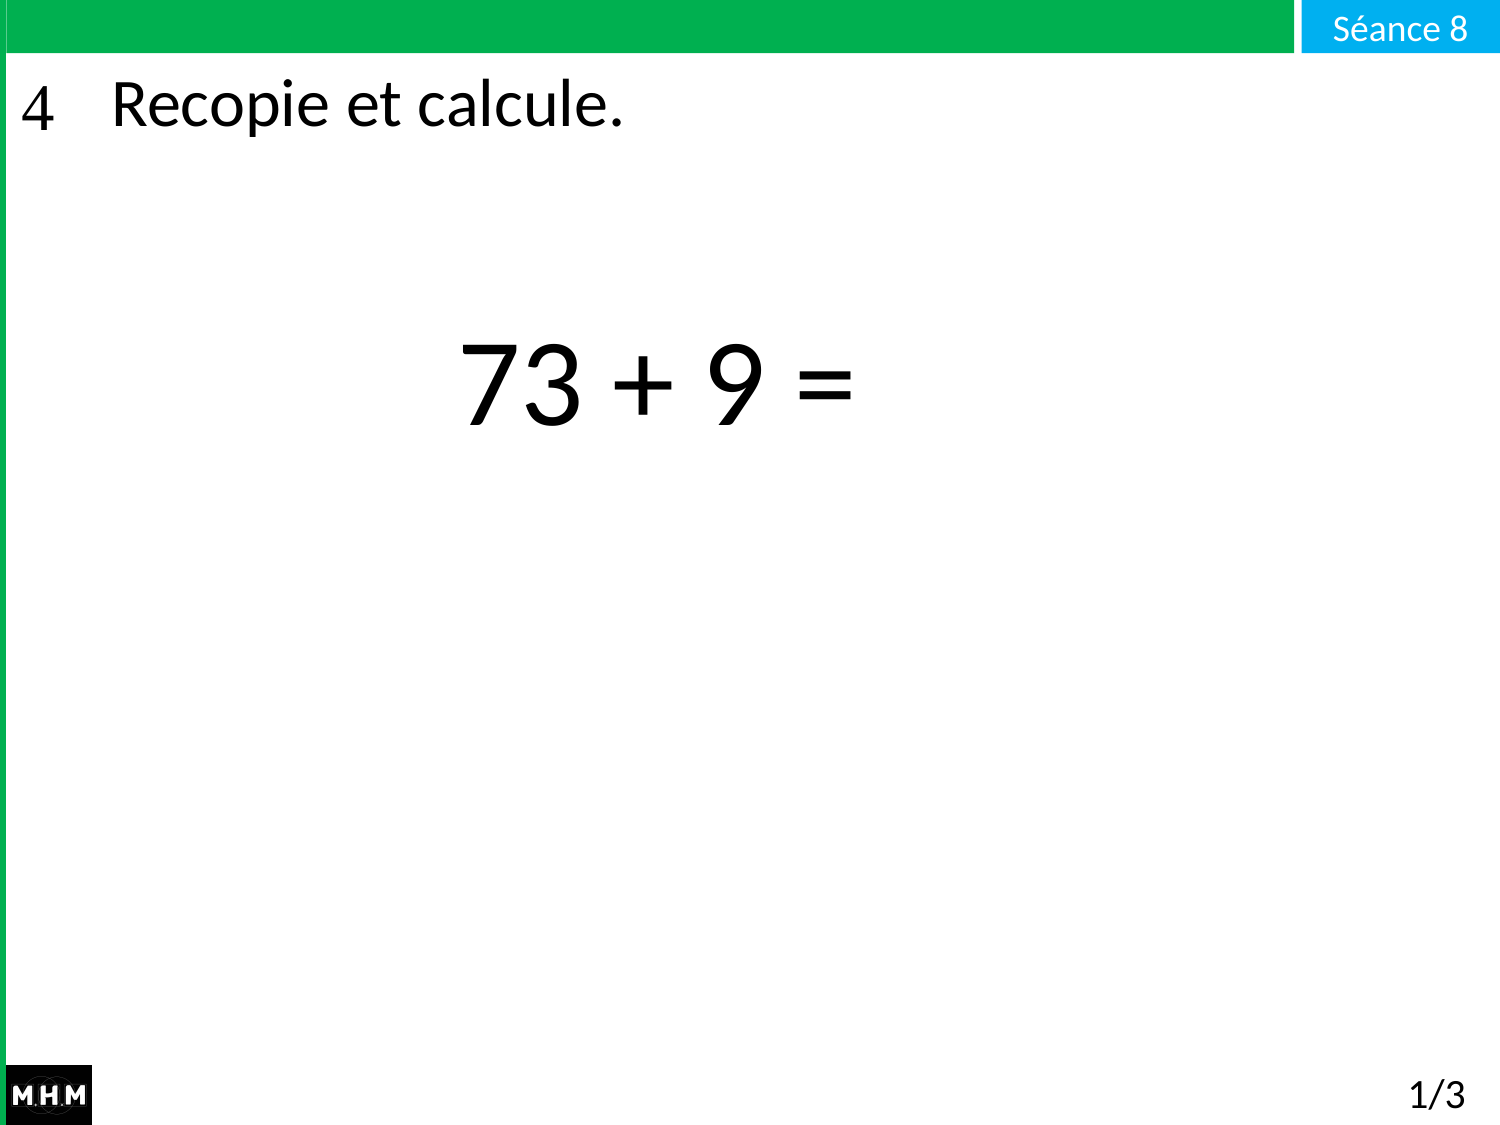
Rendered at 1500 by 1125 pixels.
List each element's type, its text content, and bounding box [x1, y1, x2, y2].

picture [6, 1065, 92, 1125]
list 1/3 [1373, 1064, 1500, 1125]
text_box 73 + 9 = [442, 292, 1243, 458]
title Recopie et calcule. [96, 60, 1391, 150]
